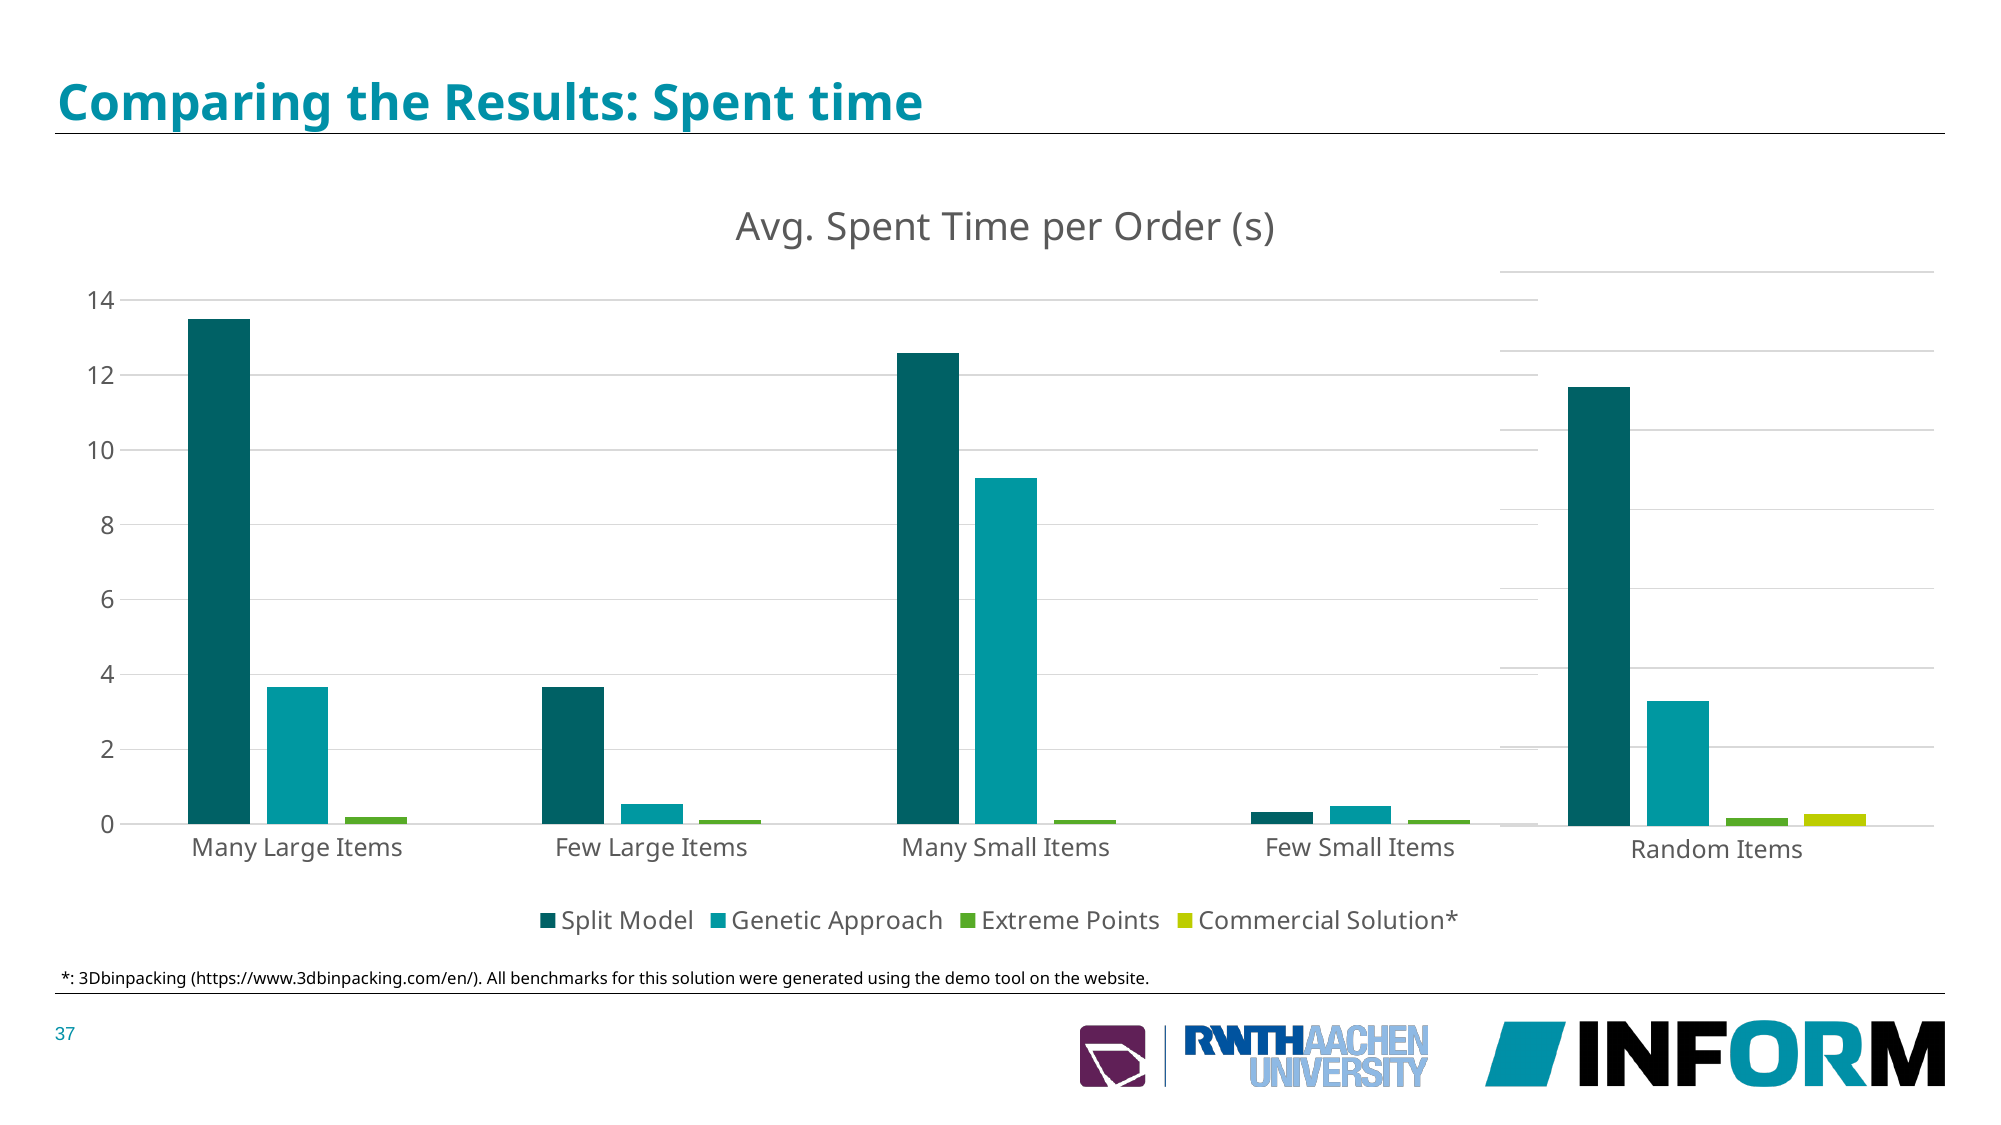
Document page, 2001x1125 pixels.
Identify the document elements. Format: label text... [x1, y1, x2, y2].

text_box *: 3Dbinpacking (https://www.3dbinpacking.com/en/). All benchmarks for this solution were generated using the demo tool on the website. [46, 960, 1167, 995]
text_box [56, 169, 1944, 879]
title Comparing the Results: Spent time [42, 70, 1948, 143]
picture [1080, 1025, 1428, 1087]
chart [333, 895, 1667, 944]
picture [1485, 1020, 1945, 1087]
